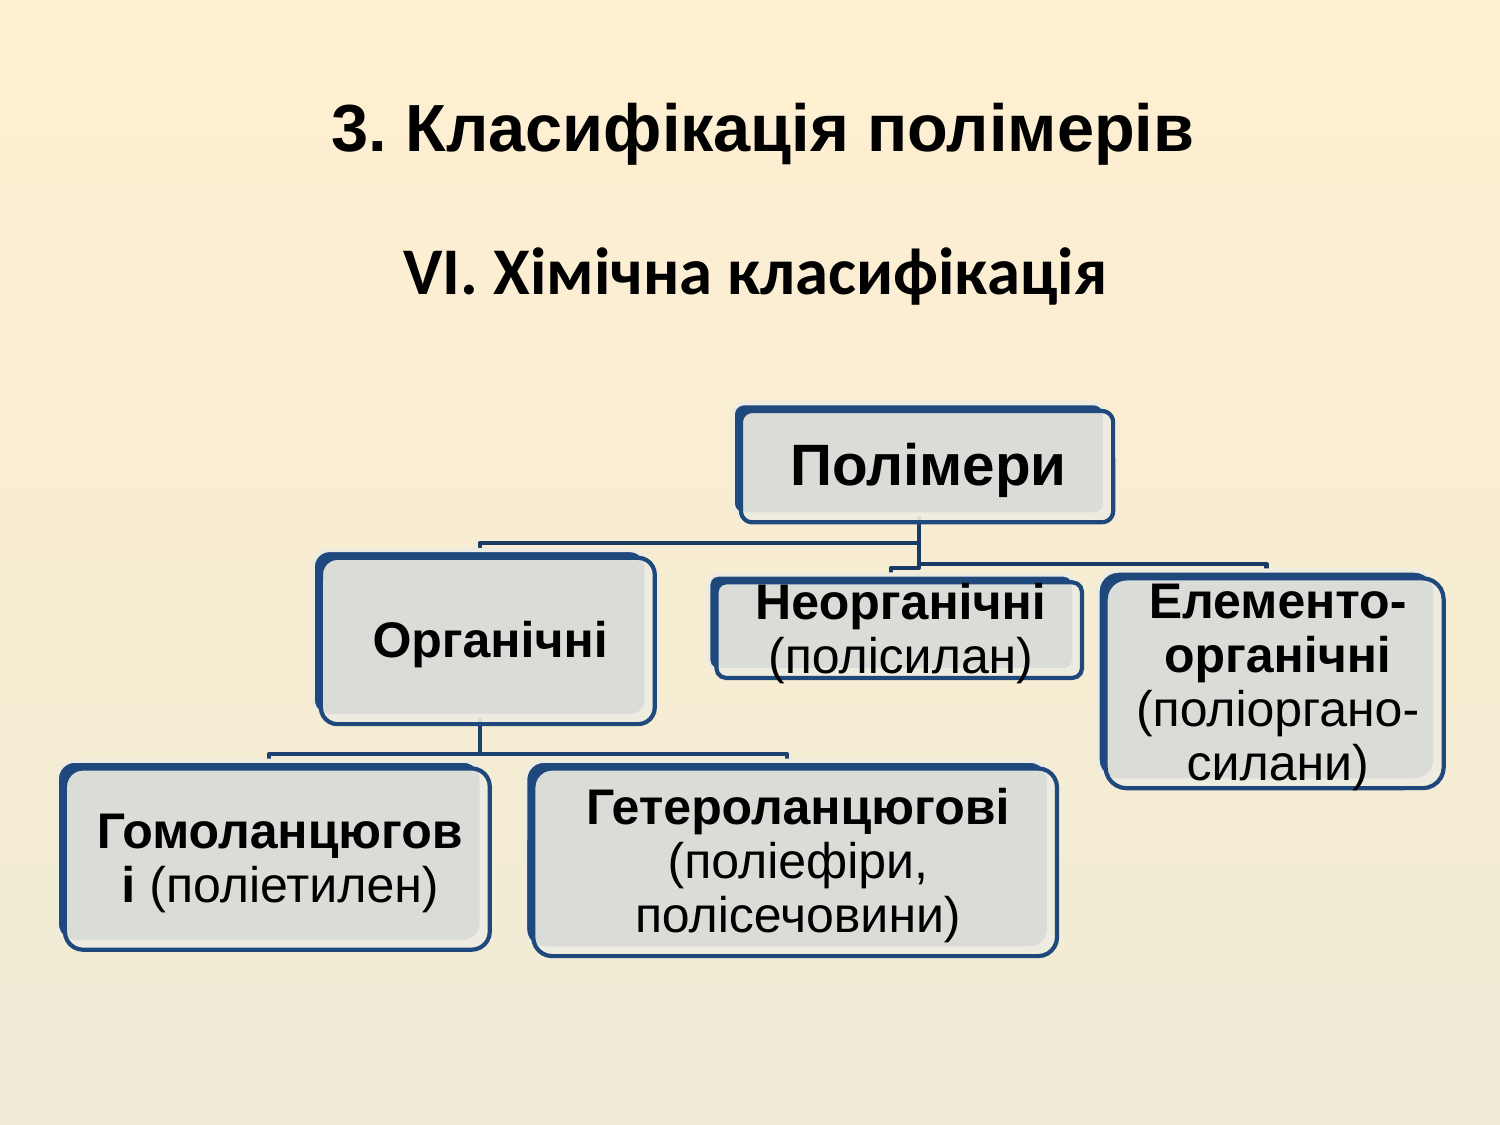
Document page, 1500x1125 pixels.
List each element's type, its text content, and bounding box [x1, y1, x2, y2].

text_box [64, 314, 1459, 1083]
title 3. Класифікація полімерів [88, 30, 1439, 219]
list VI. Хімічна класифікація [53, 219, 1459, 1059]
